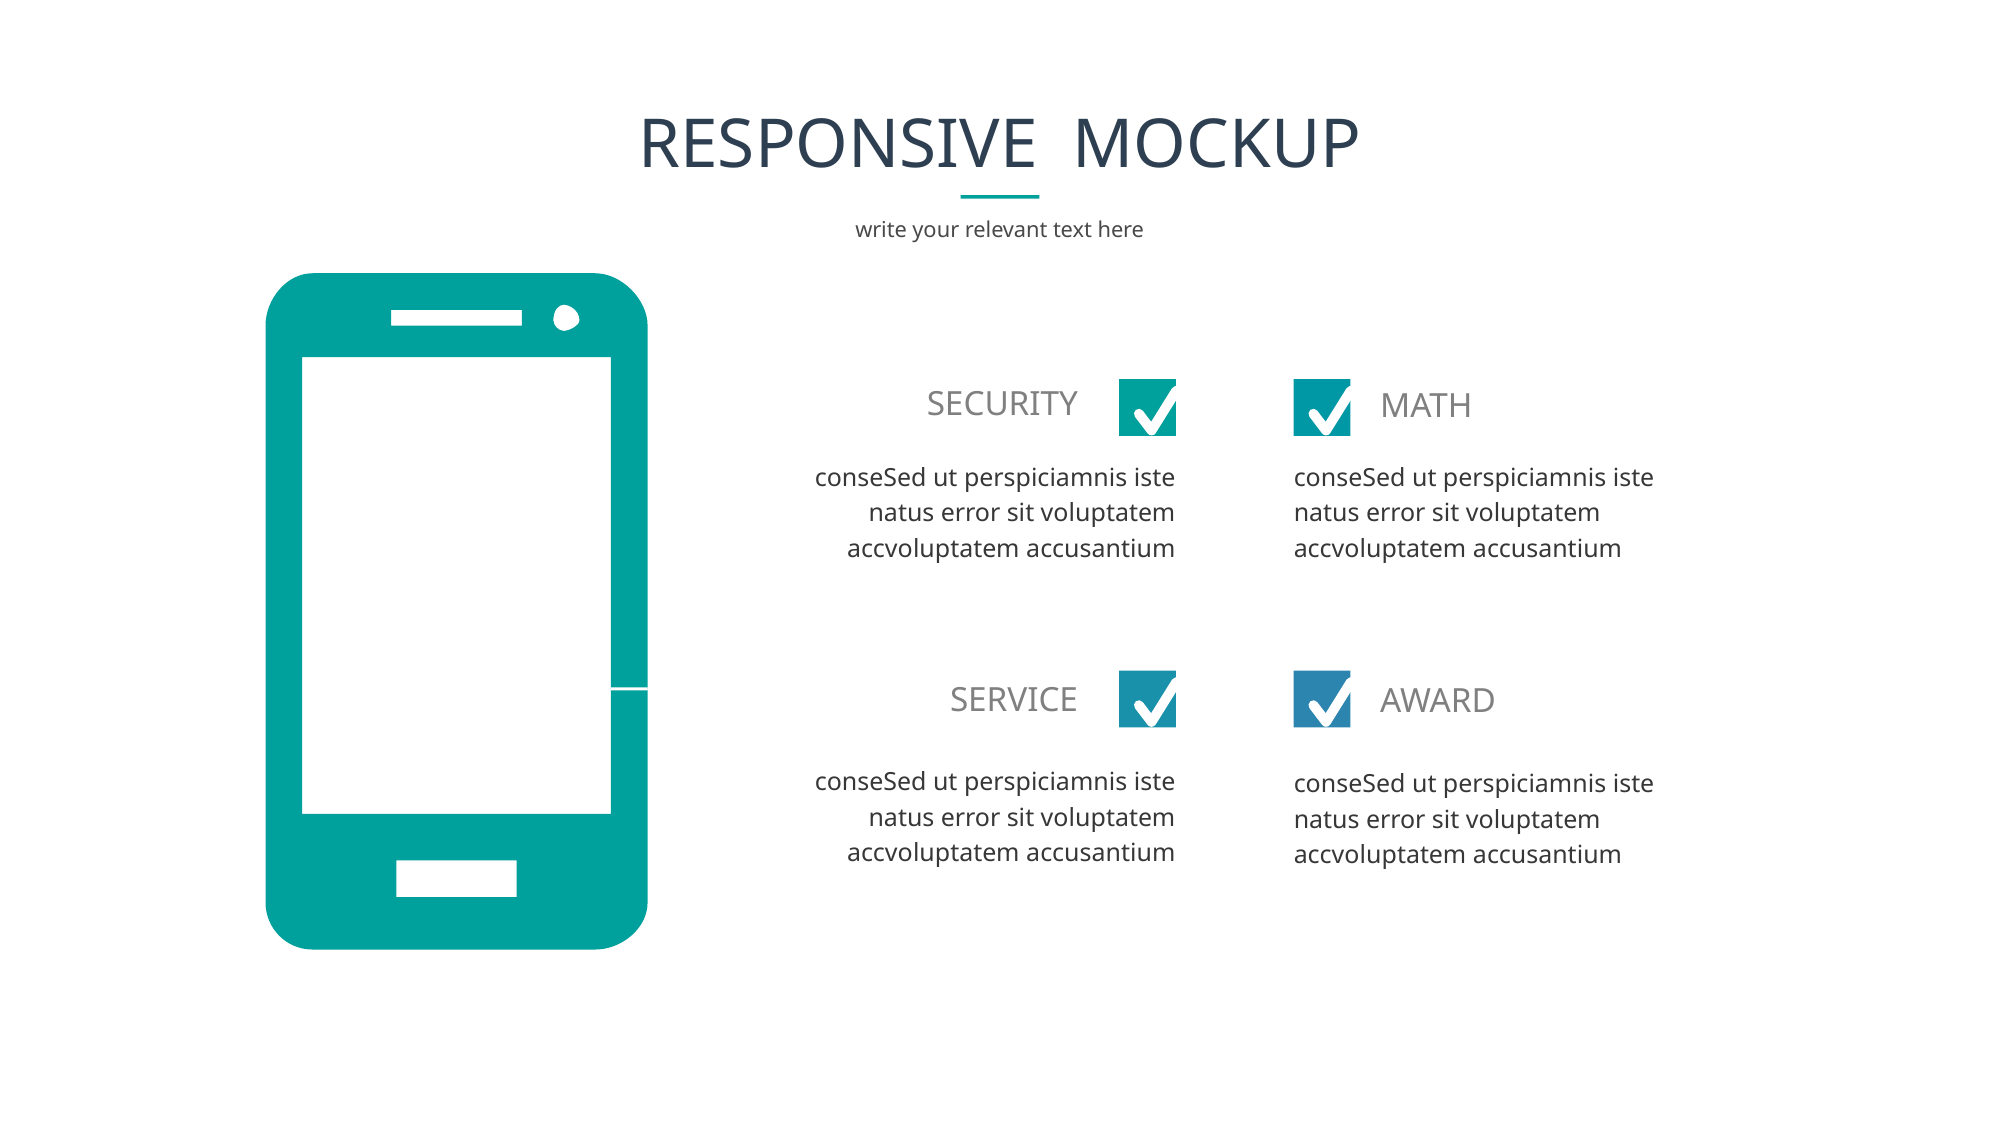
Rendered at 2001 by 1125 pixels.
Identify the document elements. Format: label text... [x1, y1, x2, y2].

list conseSed ut perspiciamnis iste natus error sit voluptatem accvoluptatem accusantium [1293, 762, 1707, 881]
list conseSed ut perspiciamnis iste natus error sit voluptatem accvoluptatem accusantium [770, 760, 1177, 879]
list conseSed ut perspiciamnis iste natus error sit voluptatem accvoluptatem accusantium [770, 455, 1177, 575]
picture [299, 352, 611, 820]
list SECURITY [803, 379, 1079, 430]
list conseSed ut perspiciamnis iste natus error sit voluptatem accvoluptatem accusantium [1293, 455, 1707, 575]
text_box write your relevant text here [249, 210, 1750, 252]
list SERVICE [803, 675, 1079, 725]
list MATH [1380, 381, 1690, 432]
list AWARD [1380, 676, 1690, 727]
title RESPONSIVE MOCKUP [249, 101, 1750, 190]
